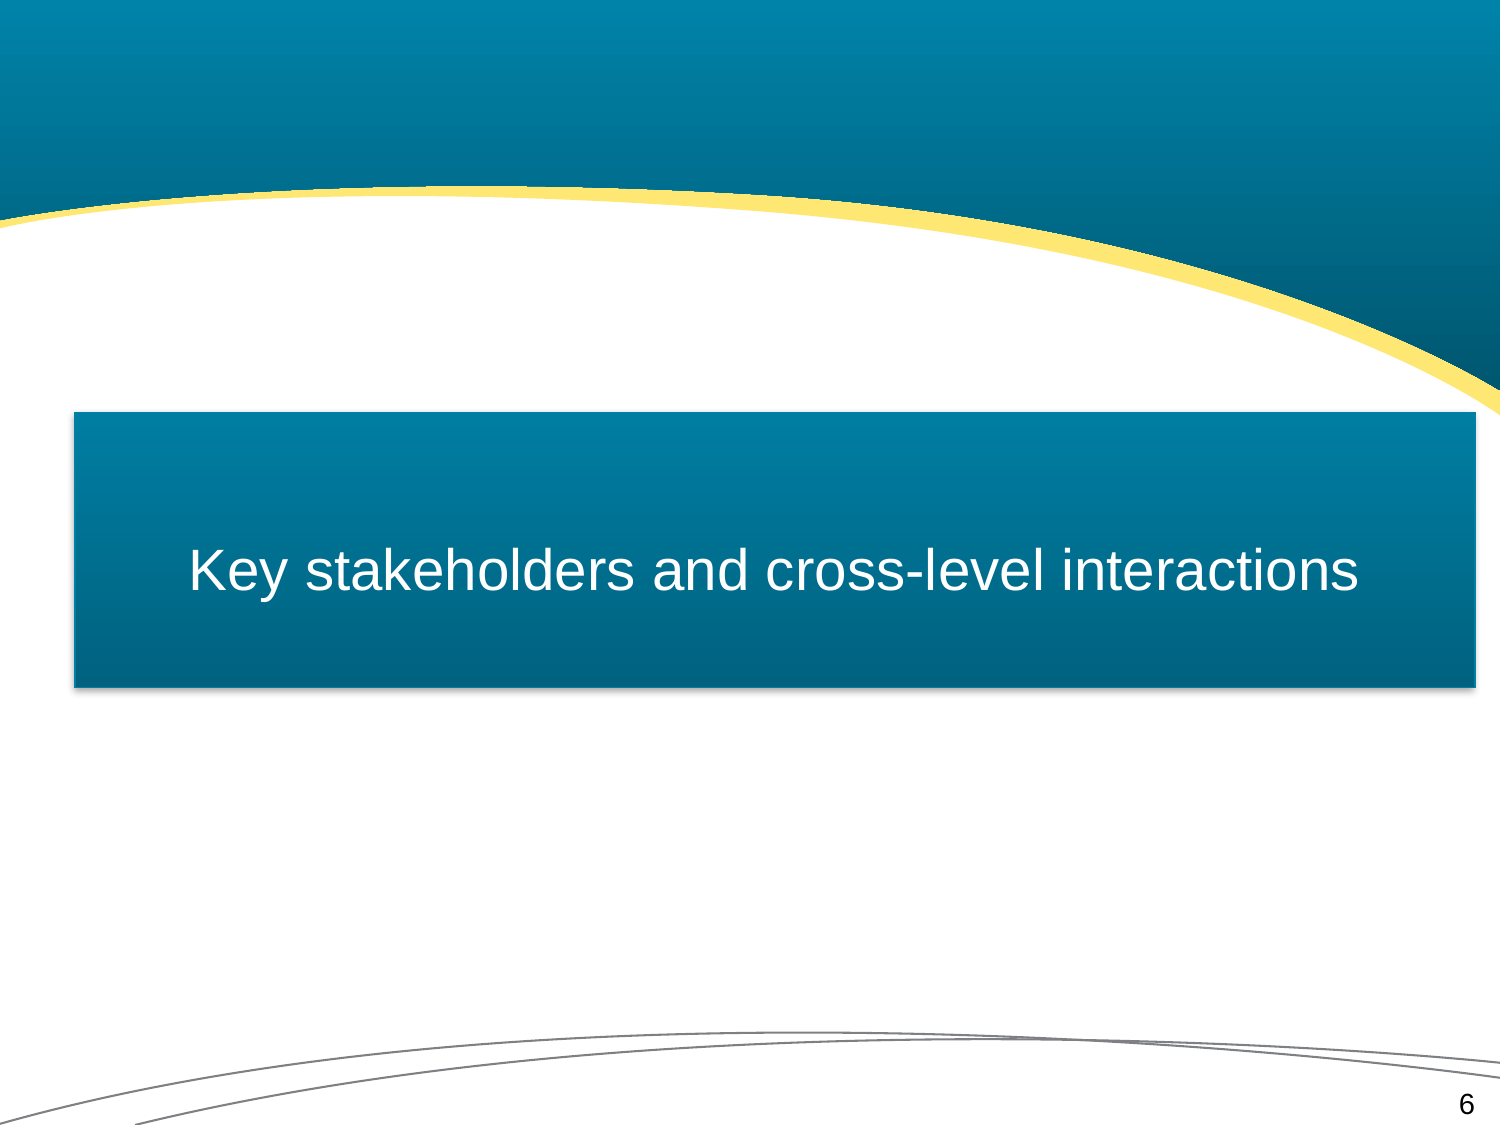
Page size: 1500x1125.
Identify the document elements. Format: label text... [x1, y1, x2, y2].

list Key stakeholders and cross-level interactions [74, 412, 1476, 688]
slide_number 6 [1124, 1084, 1476, 1113]
